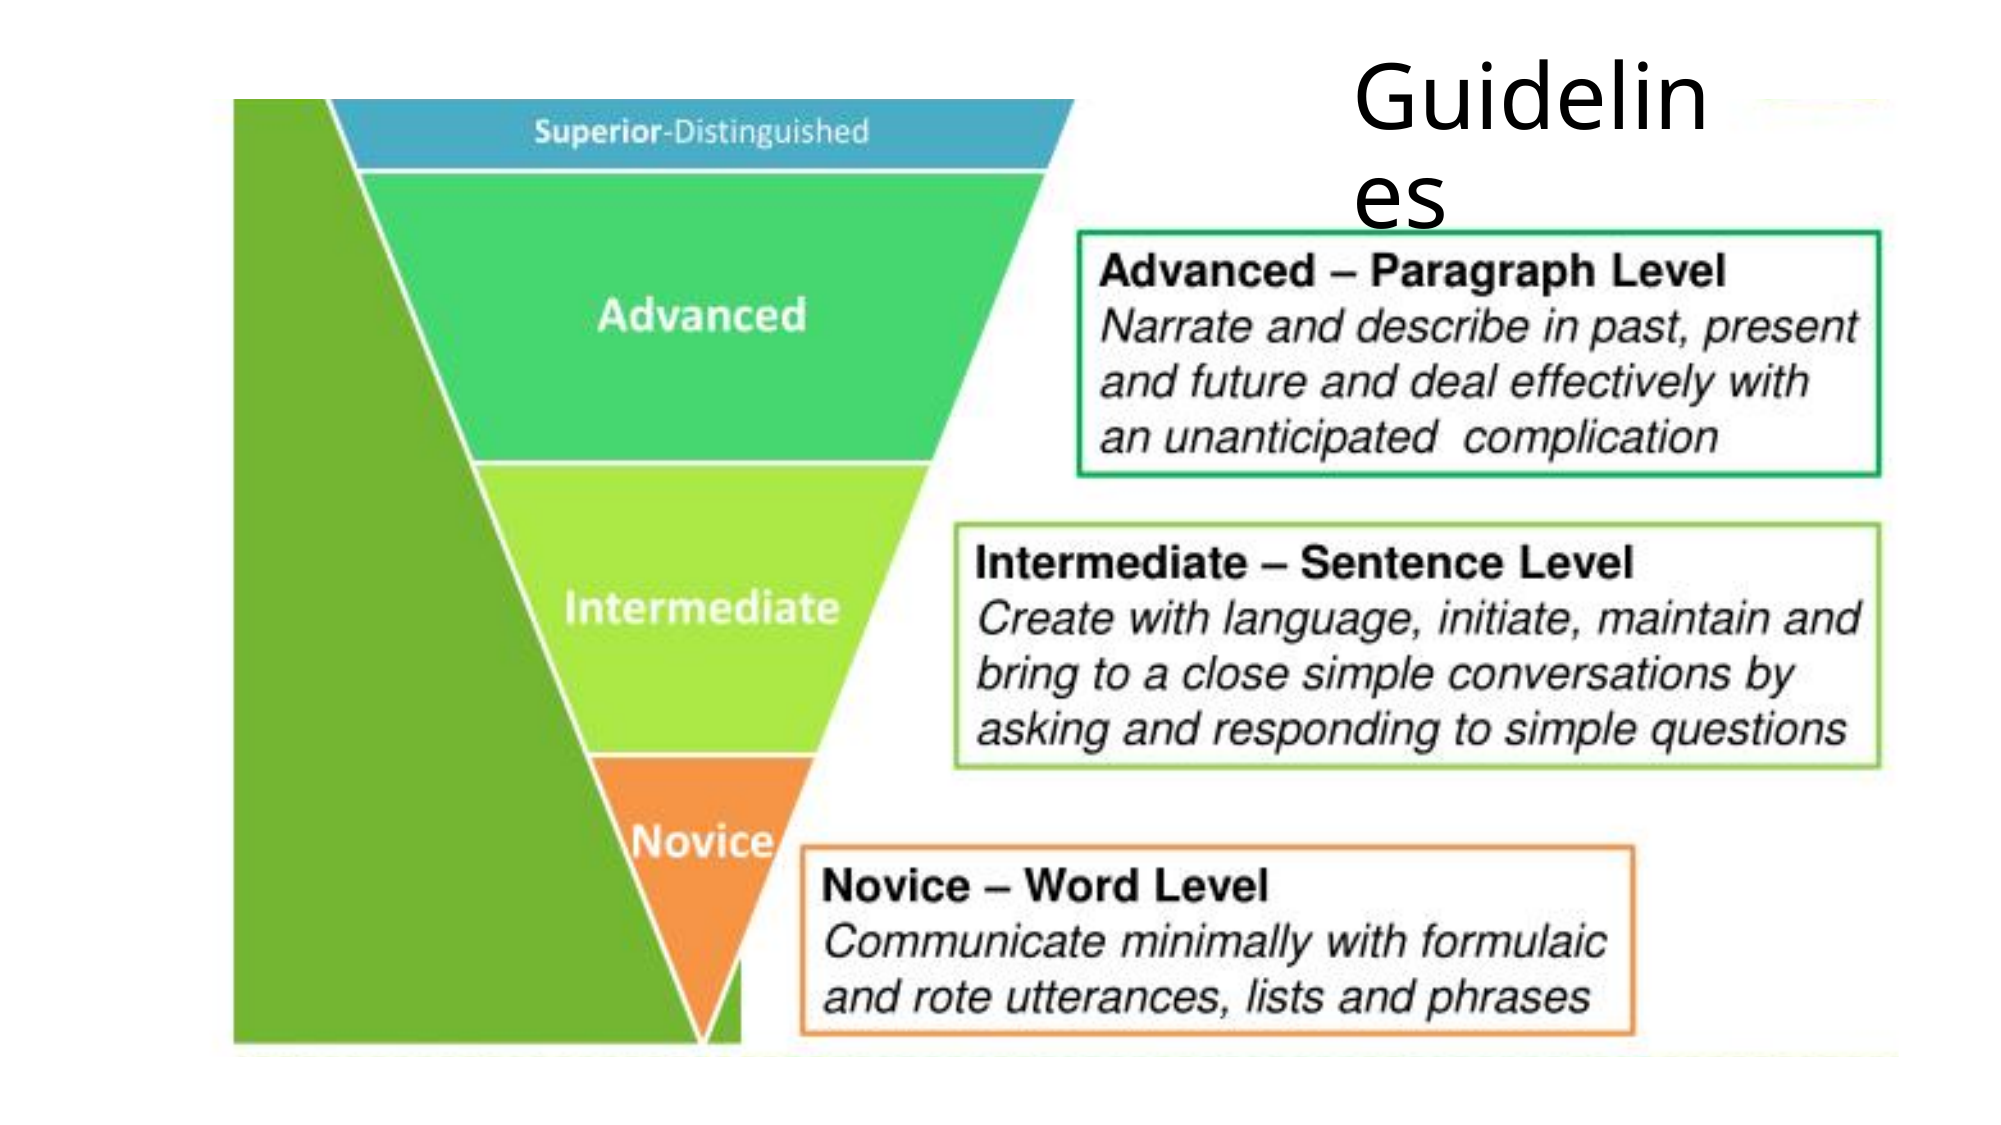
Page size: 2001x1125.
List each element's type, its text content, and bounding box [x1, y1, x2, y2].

title Guidelines [1337, 44, 1764, 99]
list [173, 99, 1899, 1057]
